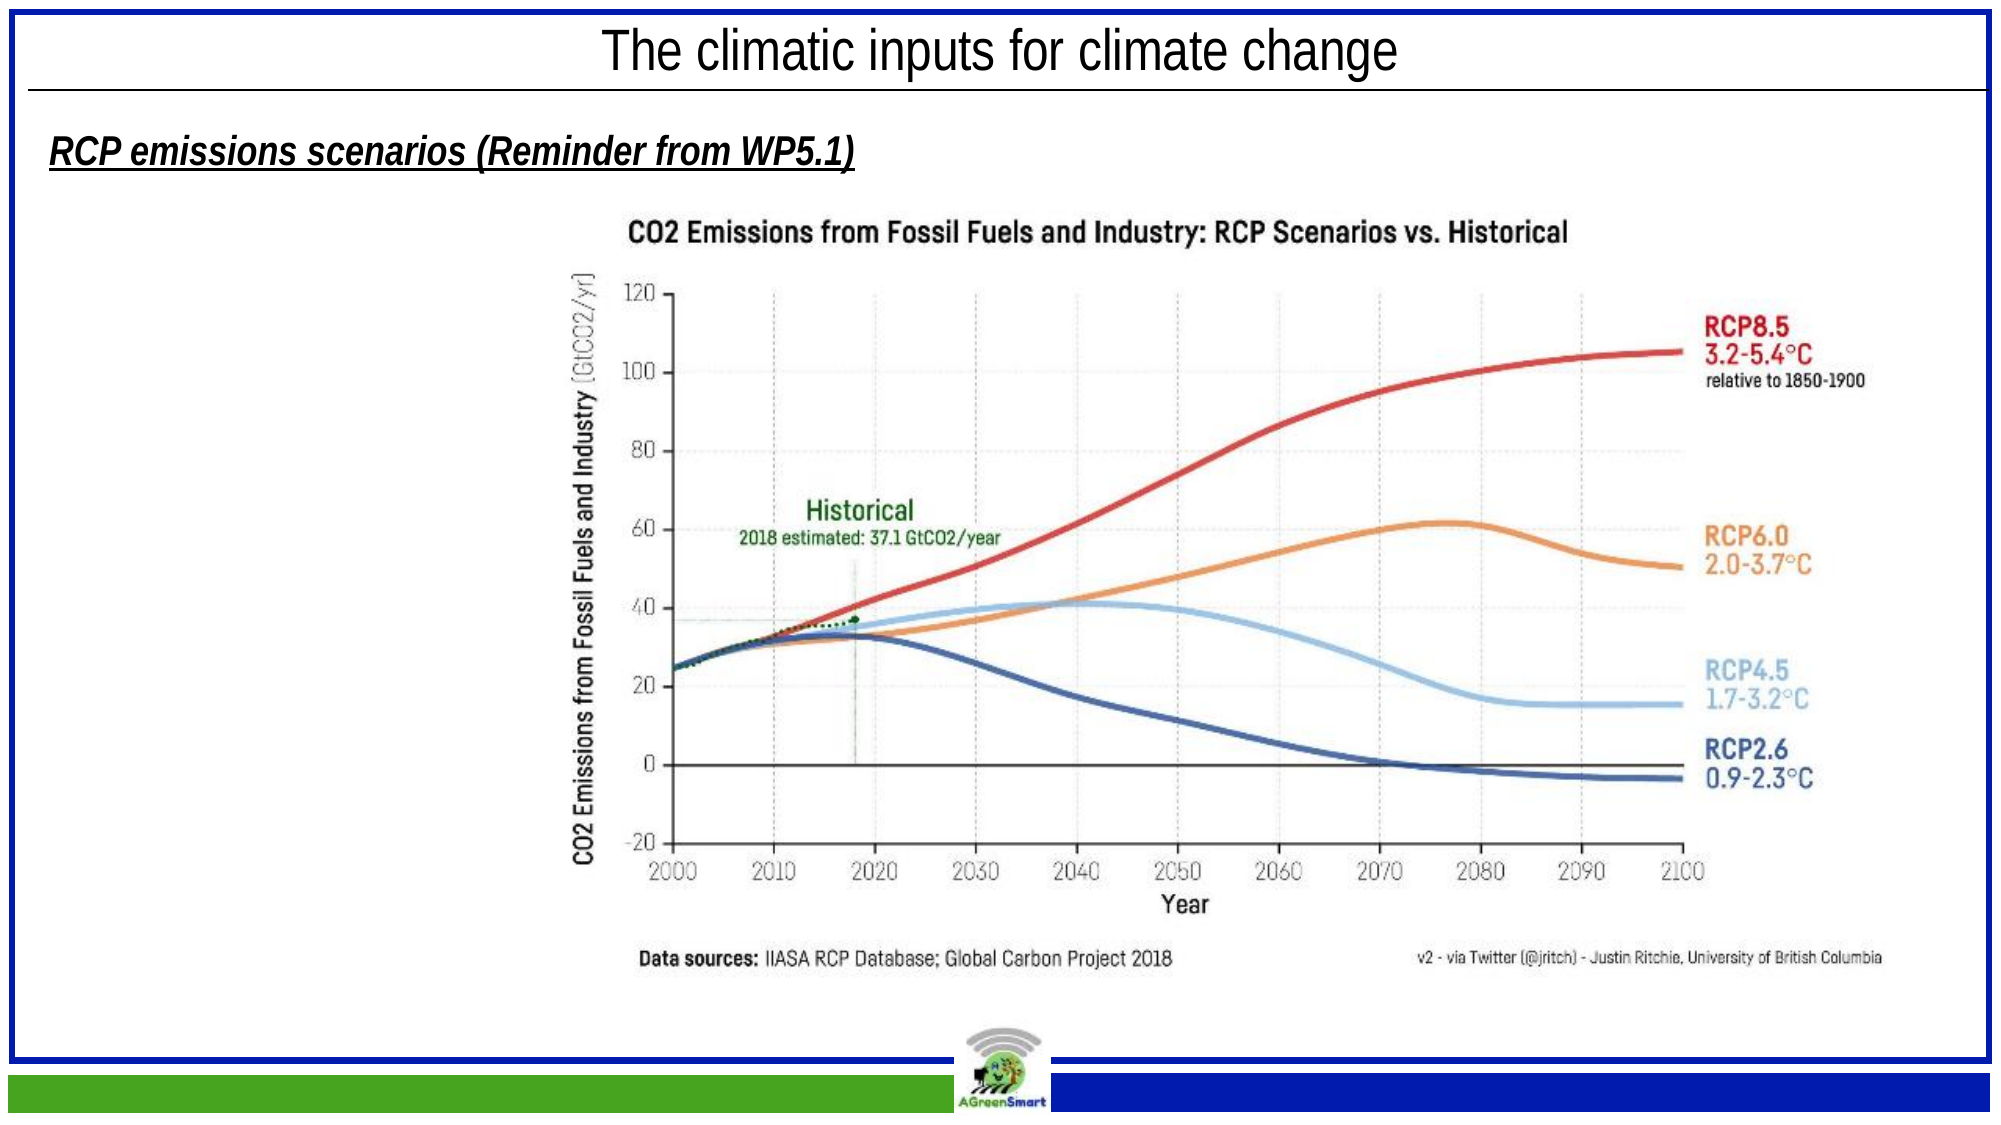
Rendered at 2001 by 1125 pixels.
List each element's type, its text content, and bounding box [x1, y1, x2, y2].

picture [534, 199, 1927, 984]
text_box RCP emissions scenarios (Reminder from WP5.1) [34, 116, 1927, 282]
picture [954, 1019, 1051, 1116]
text_box The climatic inputs for climate change [0, 5, 2000, 90]
